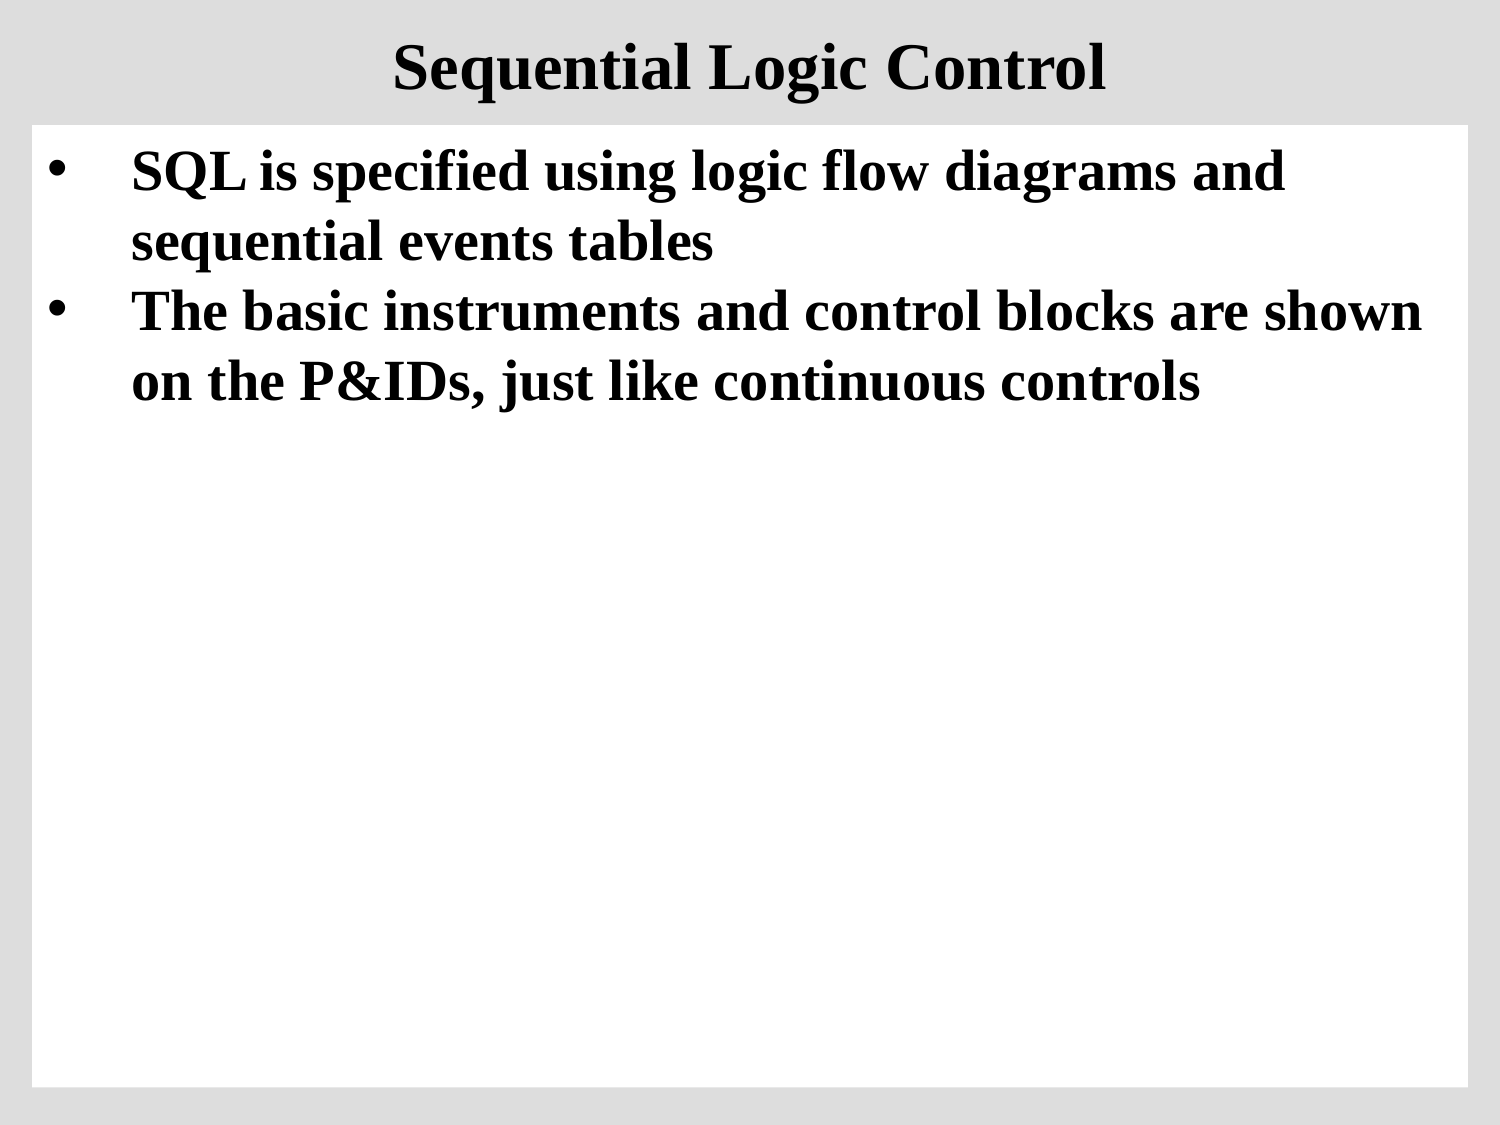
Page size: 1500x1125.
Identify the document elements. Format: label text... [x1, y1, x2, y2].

title Sequential Logic Control [43, 12, 1457, 113]
subtitle SQL is specified using logic flow diagrams and sequential events tables The basic instruments and control blocks are shown on the P&IDs, just like continuous controls [32, 125, 1468, 1088]
